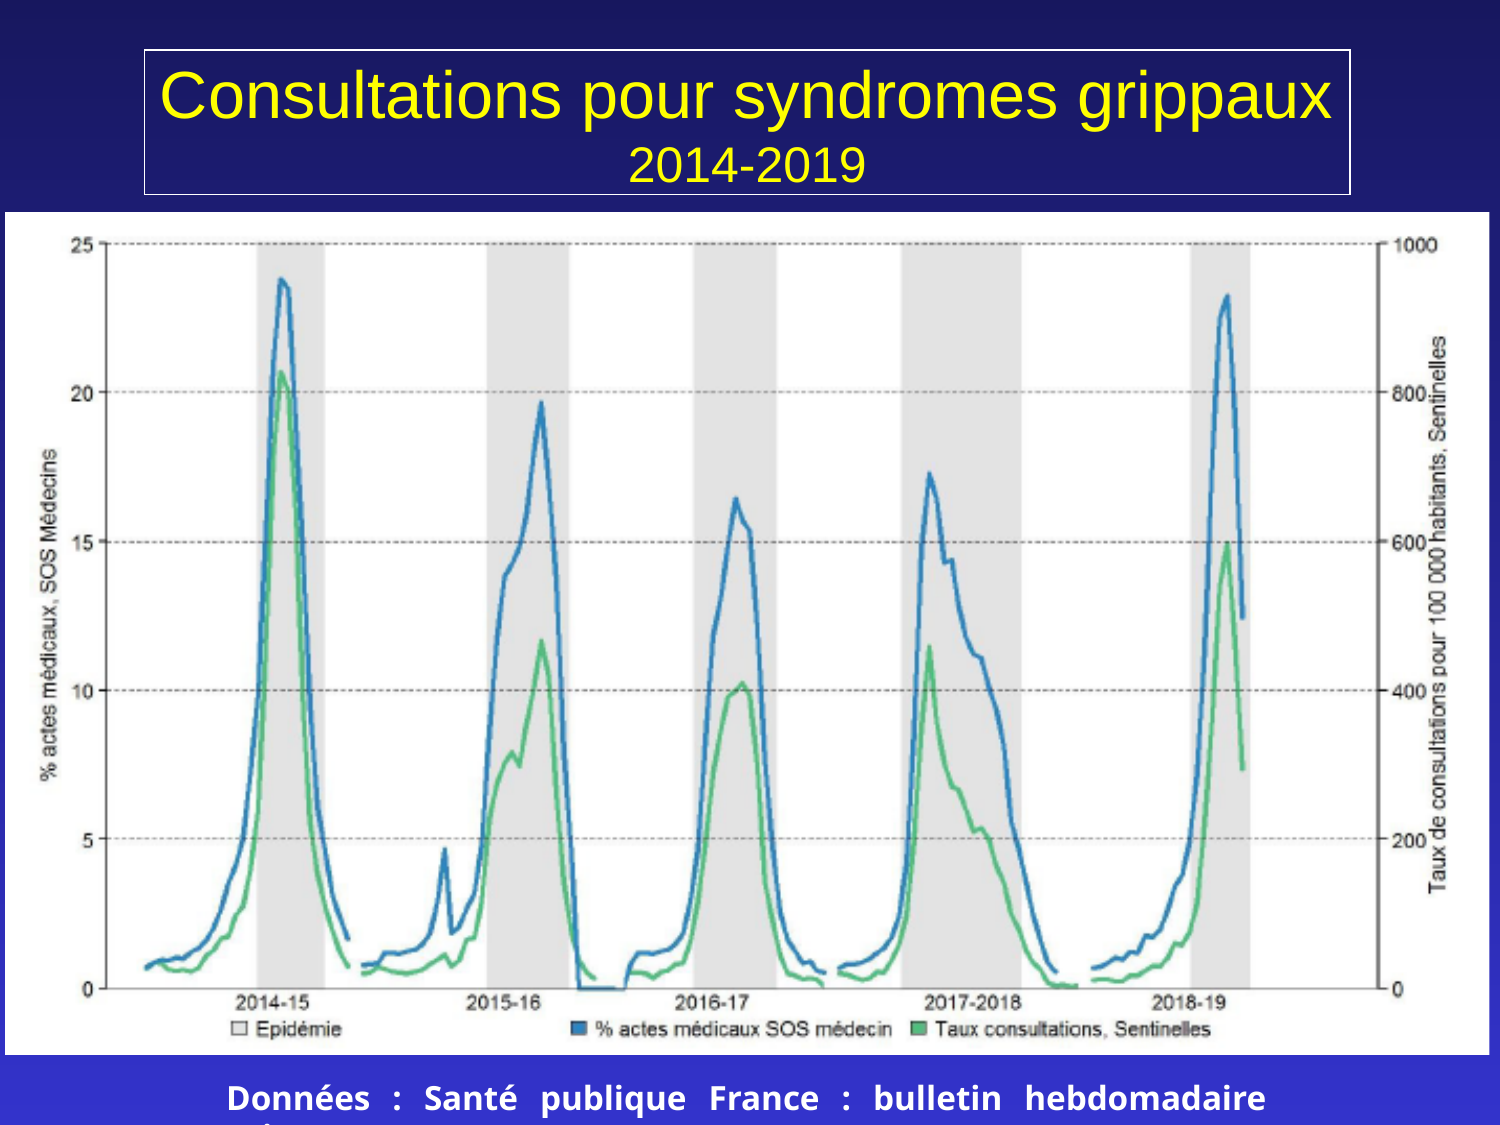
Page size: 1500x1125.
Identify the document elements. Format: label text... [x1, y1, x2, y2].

title Consultations pour syndromes grippaux 2014-2019 [144, 49, 1351, 195]
picture [4, 211, 1490, 1056]
text_box Données : Santé publique France : bulletin hebdomadaire grippe. [211, 1069, 1283, 1125]
